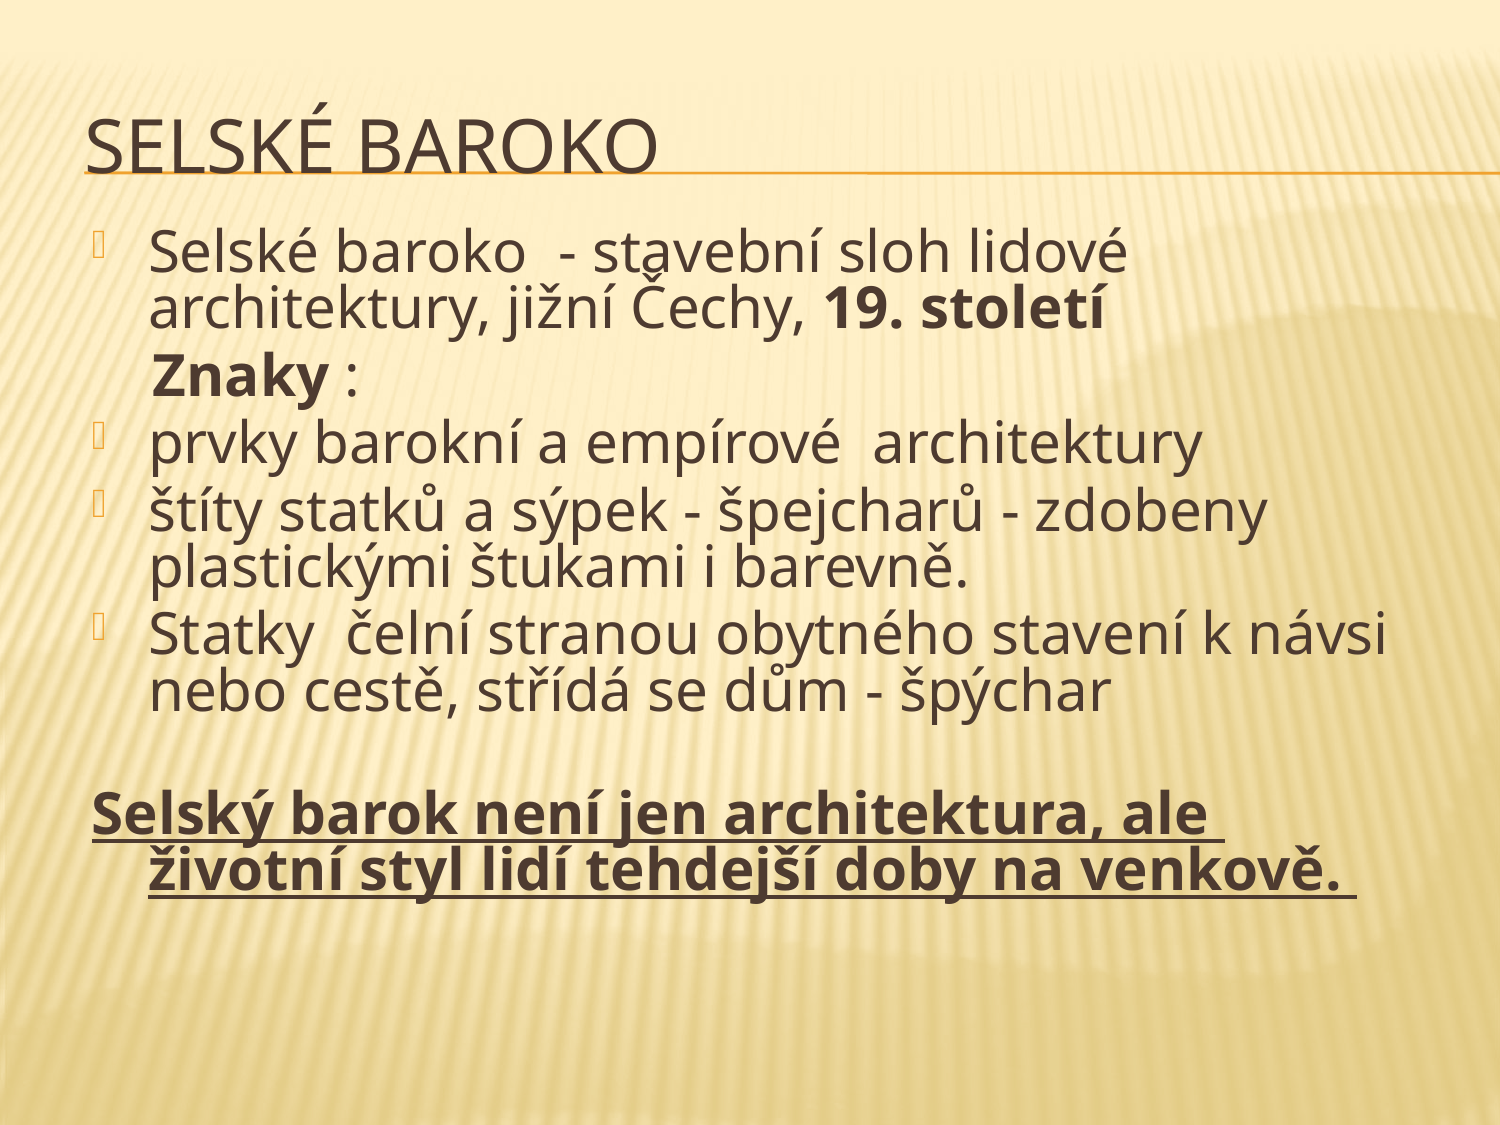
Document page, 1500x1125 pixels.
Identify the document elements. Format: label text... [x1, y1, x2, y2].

title selské baroko [50, 75, 1475, 213]
list Selské baroko - stavební sloh lidové architektury, jižní Čechy, 19. století Znaky : prvky barokní a empírové architektury štíty statků a sýpek - špejcharů - zdobeny plastickými štukami i barevně. Statky čelní stranou obytného stavení k návsi nebo cestě, střídá se dům - špýchar Selský barok není jen architektura, ale životní styl lidí tehdejší doby na venkově. [76, 219, 1428, 1083]
